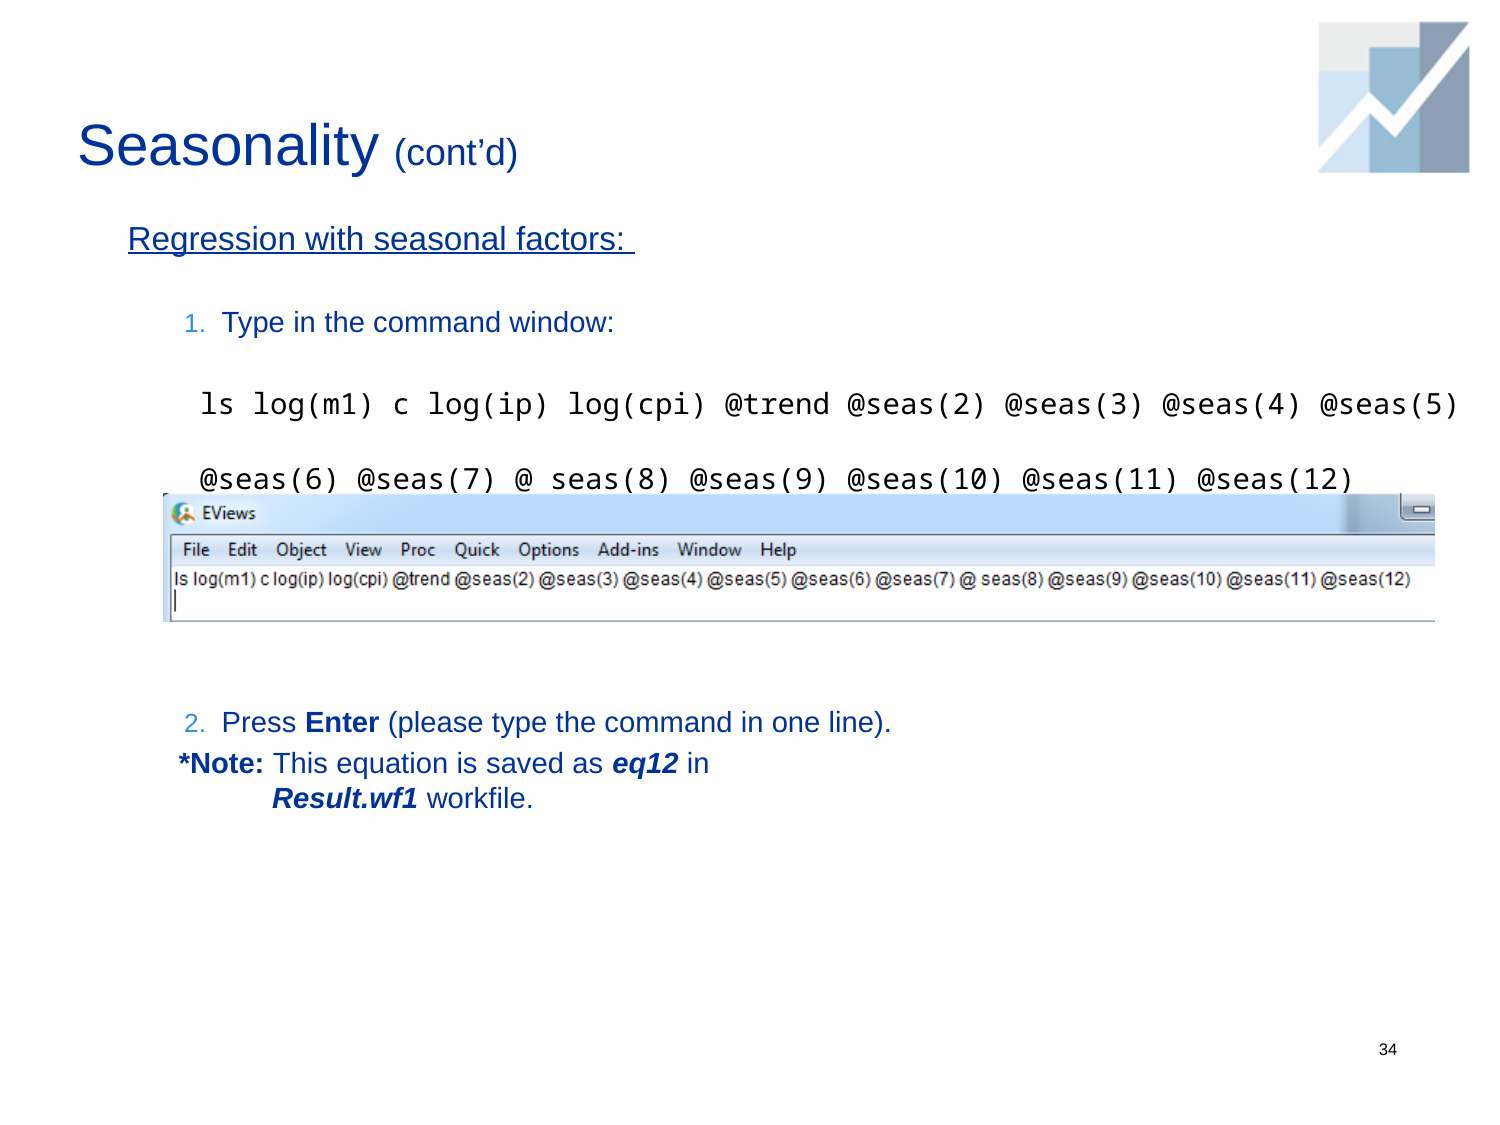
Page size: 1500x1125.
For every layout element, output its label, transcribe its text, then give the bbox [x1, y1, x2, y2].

slide_number 34 [1262, 1015, 1413, 1067]
picture [163, 493, 1436, 622]
text_box Regression with seasonal factors: Type in the command window: ls log(m1) c log(ip) log(cpi) @trend @seas(2) @seas(3) @seas(4) @seas(5) @seas(6) @seas(7) @ seas(8) @seas(9) @seas(10) @seas(11) @seas(12) Press Enter (please type the command in one line). [84, 209, 1481, 805]
title Seasonality (cont’d) [62, 0, 1297, 185]
picture [1300, 11, 1479, 181]
text_box *Note: This equation is saved as eq12 in Result.wf1 workfile. [163, 737, 764, 820]
